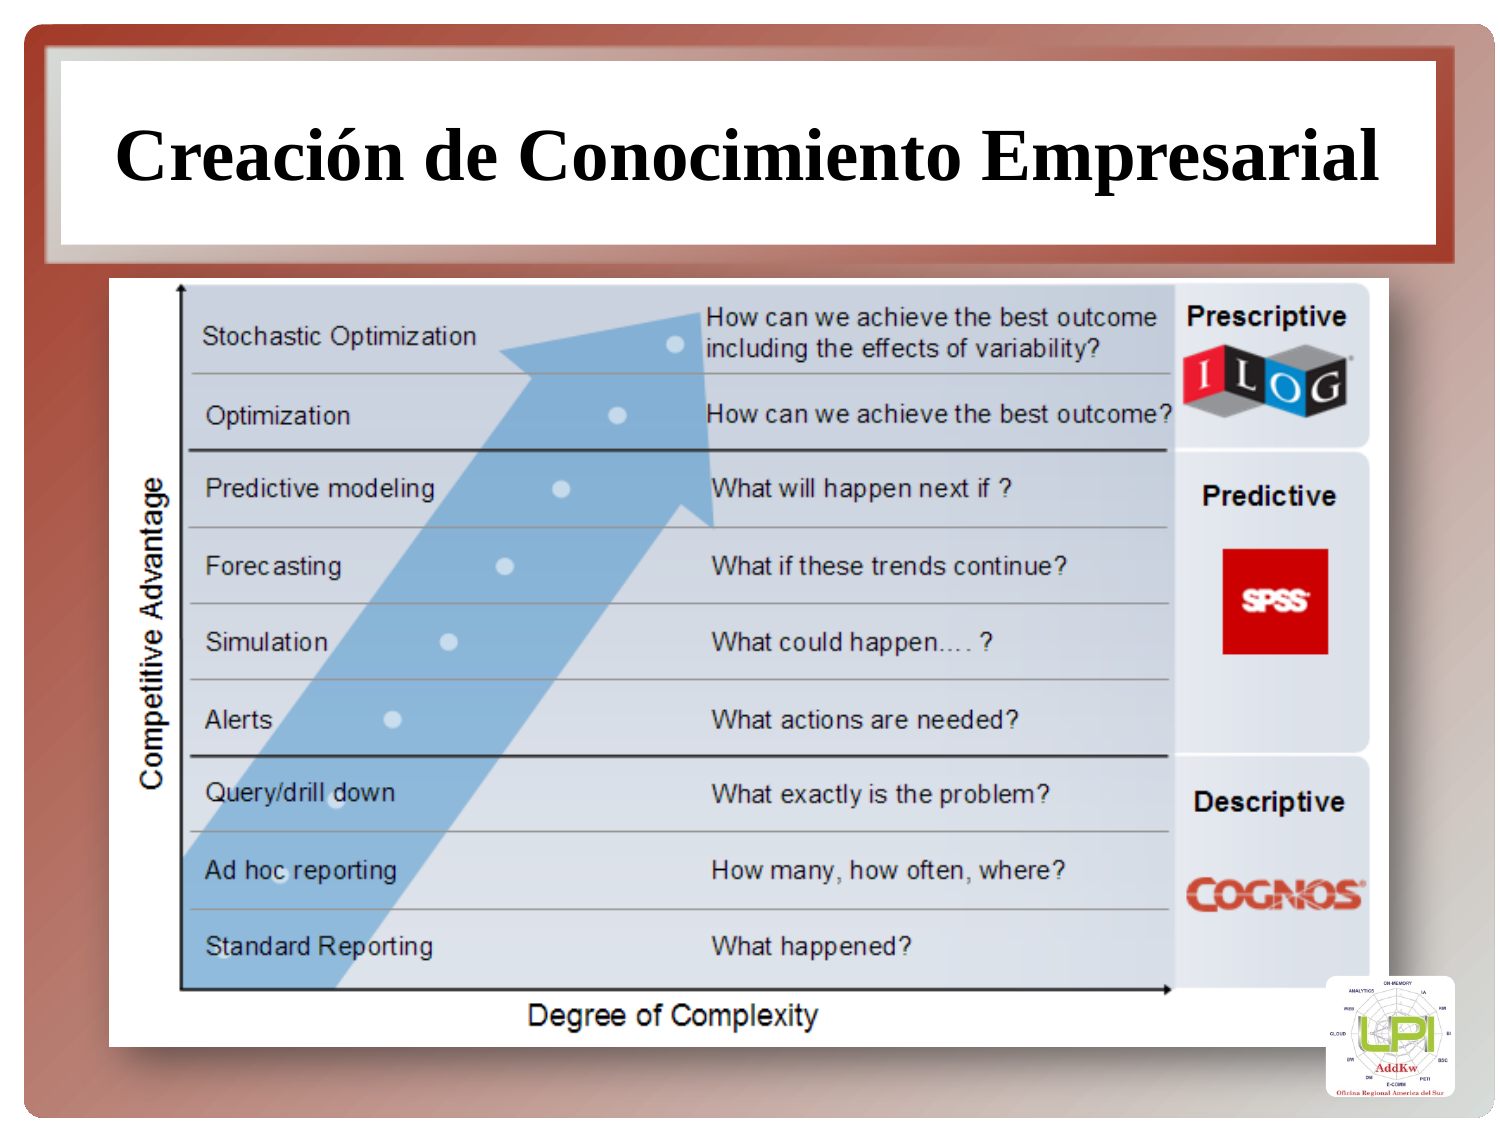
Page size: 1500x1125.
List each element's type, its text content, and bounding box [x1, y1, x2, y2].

text_box Creación de Conocimiento Empresarial [100, 98, 1424, 204]
picture [109, 278, 1456, 1098]
